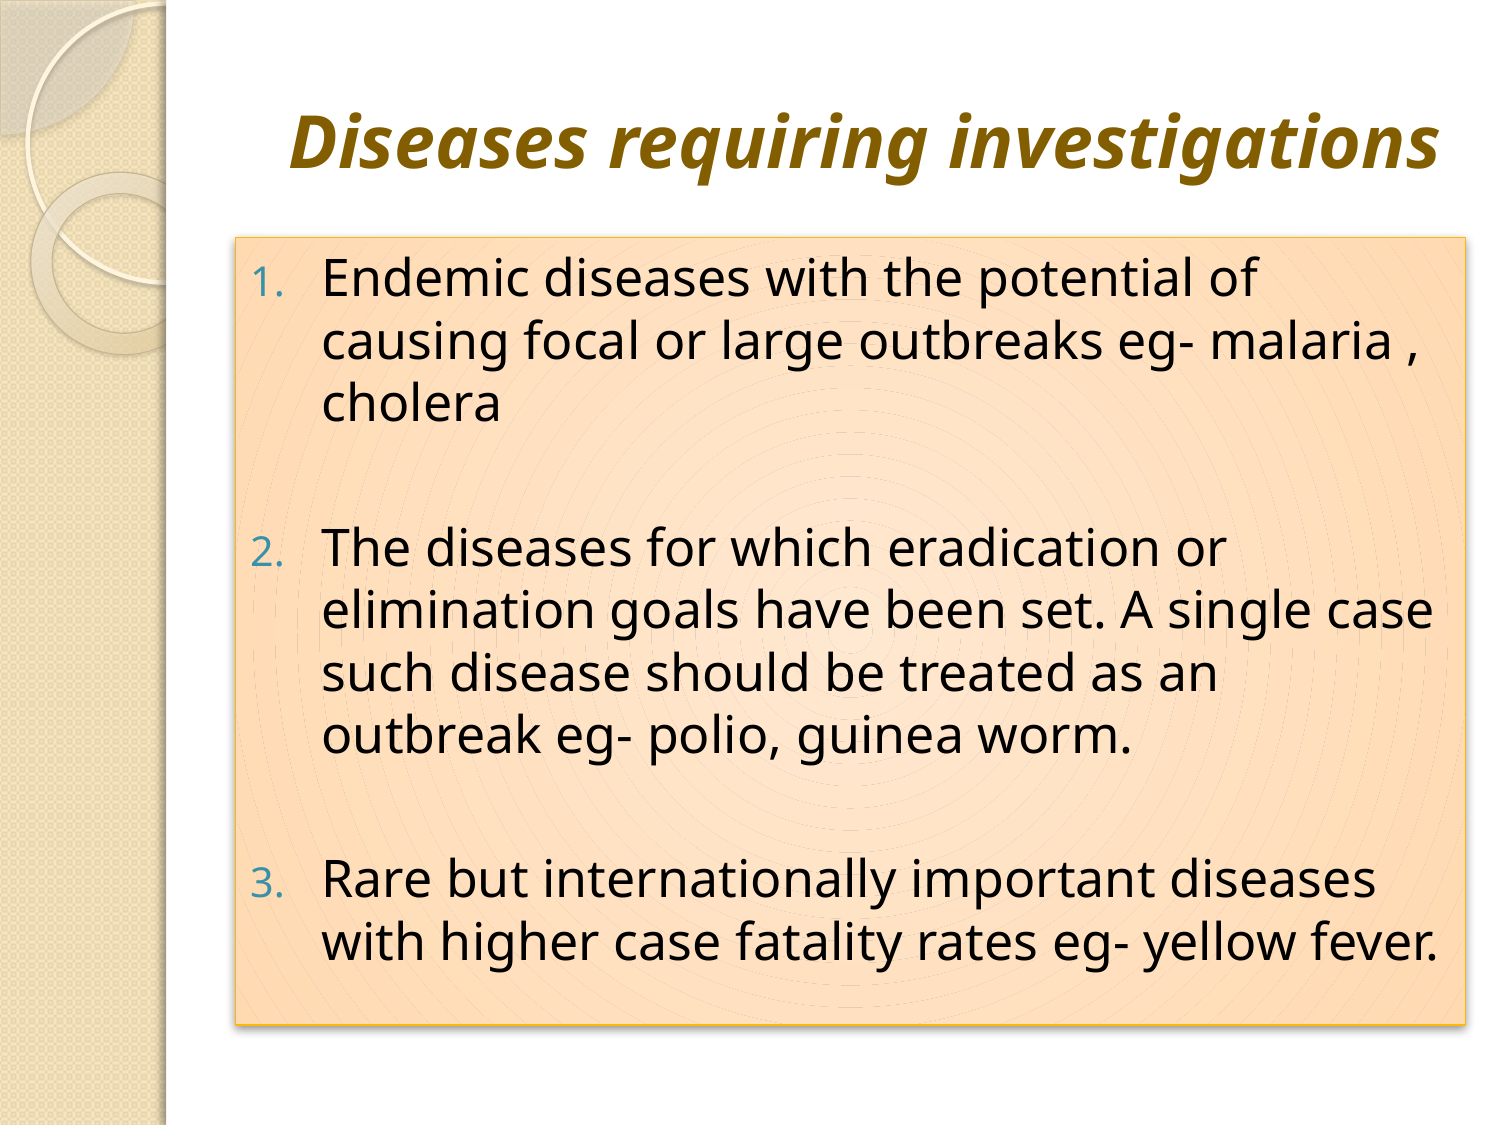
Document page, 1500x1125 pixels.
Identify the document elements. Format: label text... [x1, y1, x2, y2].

title Diseases requiring investigations [235, 45, 1466, 233]
list Endemic diseases with the potential of causing focal or large outbreaks eg- malaria , cholera The diseases for which eradication or elimination goals have been set. A single case such disease should be treated as an outbreak eg- polio, guinea worm. Rare but internationally important diseases with higher case fatality rates eg- yellow fever. [235, 237, 1466, 1026]
